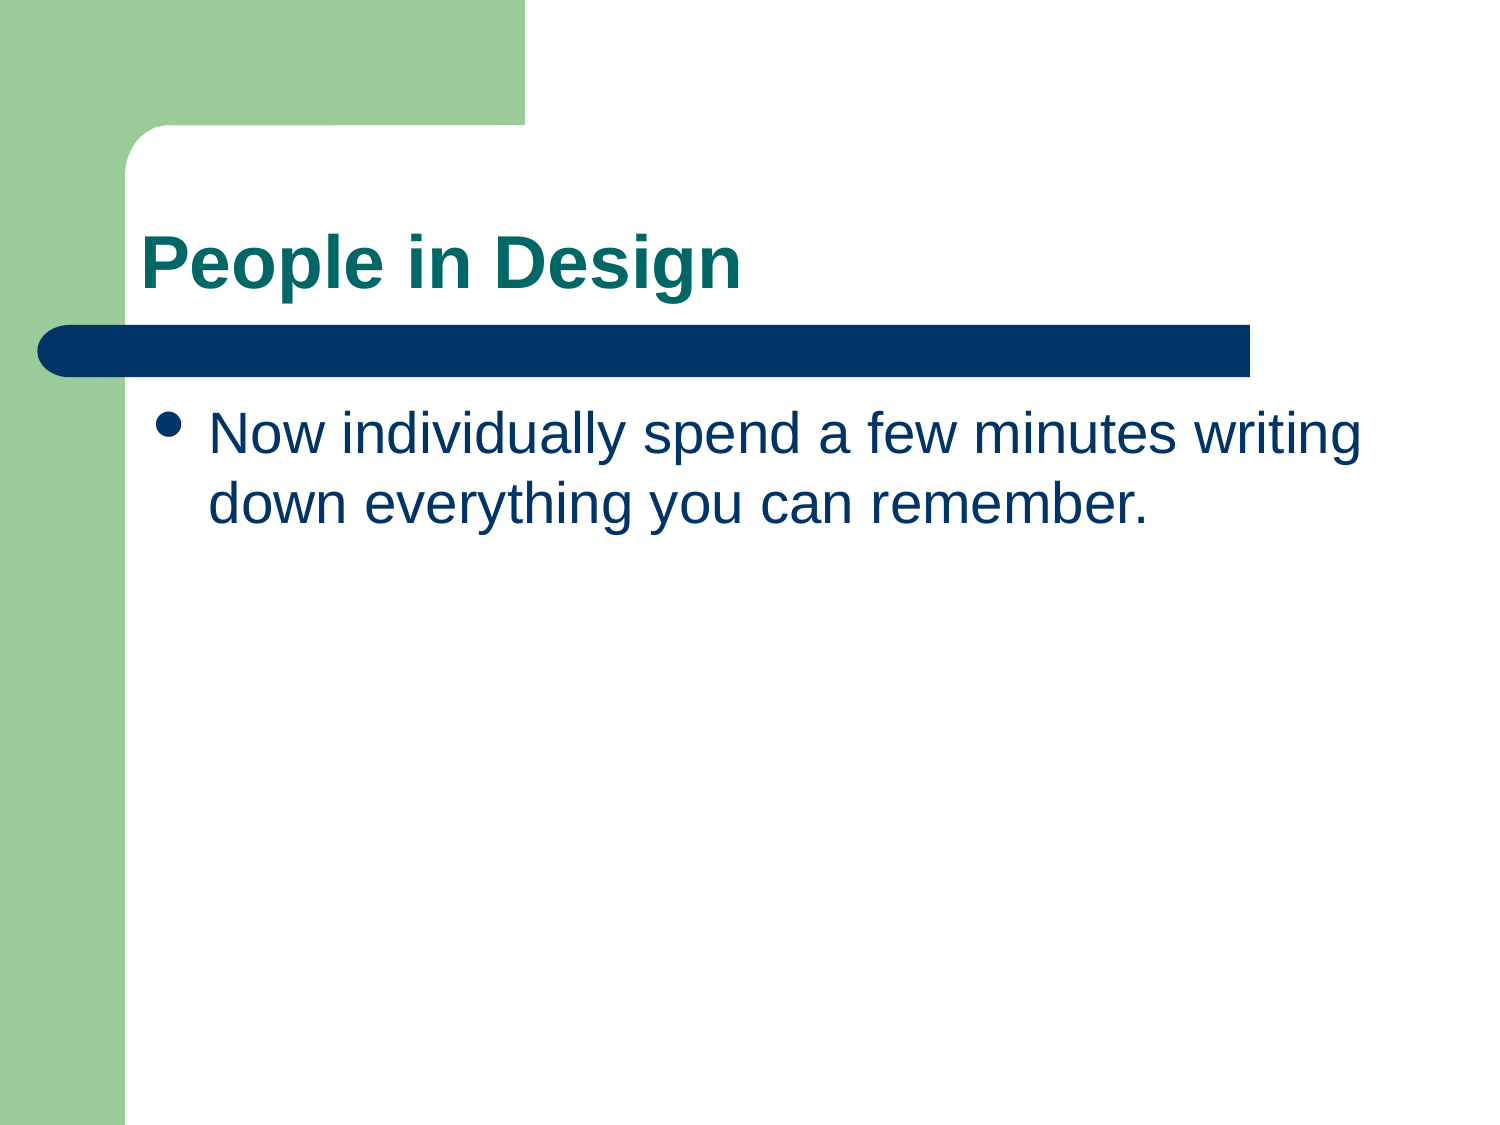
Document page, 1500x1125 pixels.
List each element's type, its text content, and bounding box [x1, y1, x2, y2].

title People in Design [124, 124, 1426, 313]
list Now individually spend a few minutes writing down everything you can remember. [137, 387, 1400, 999]
